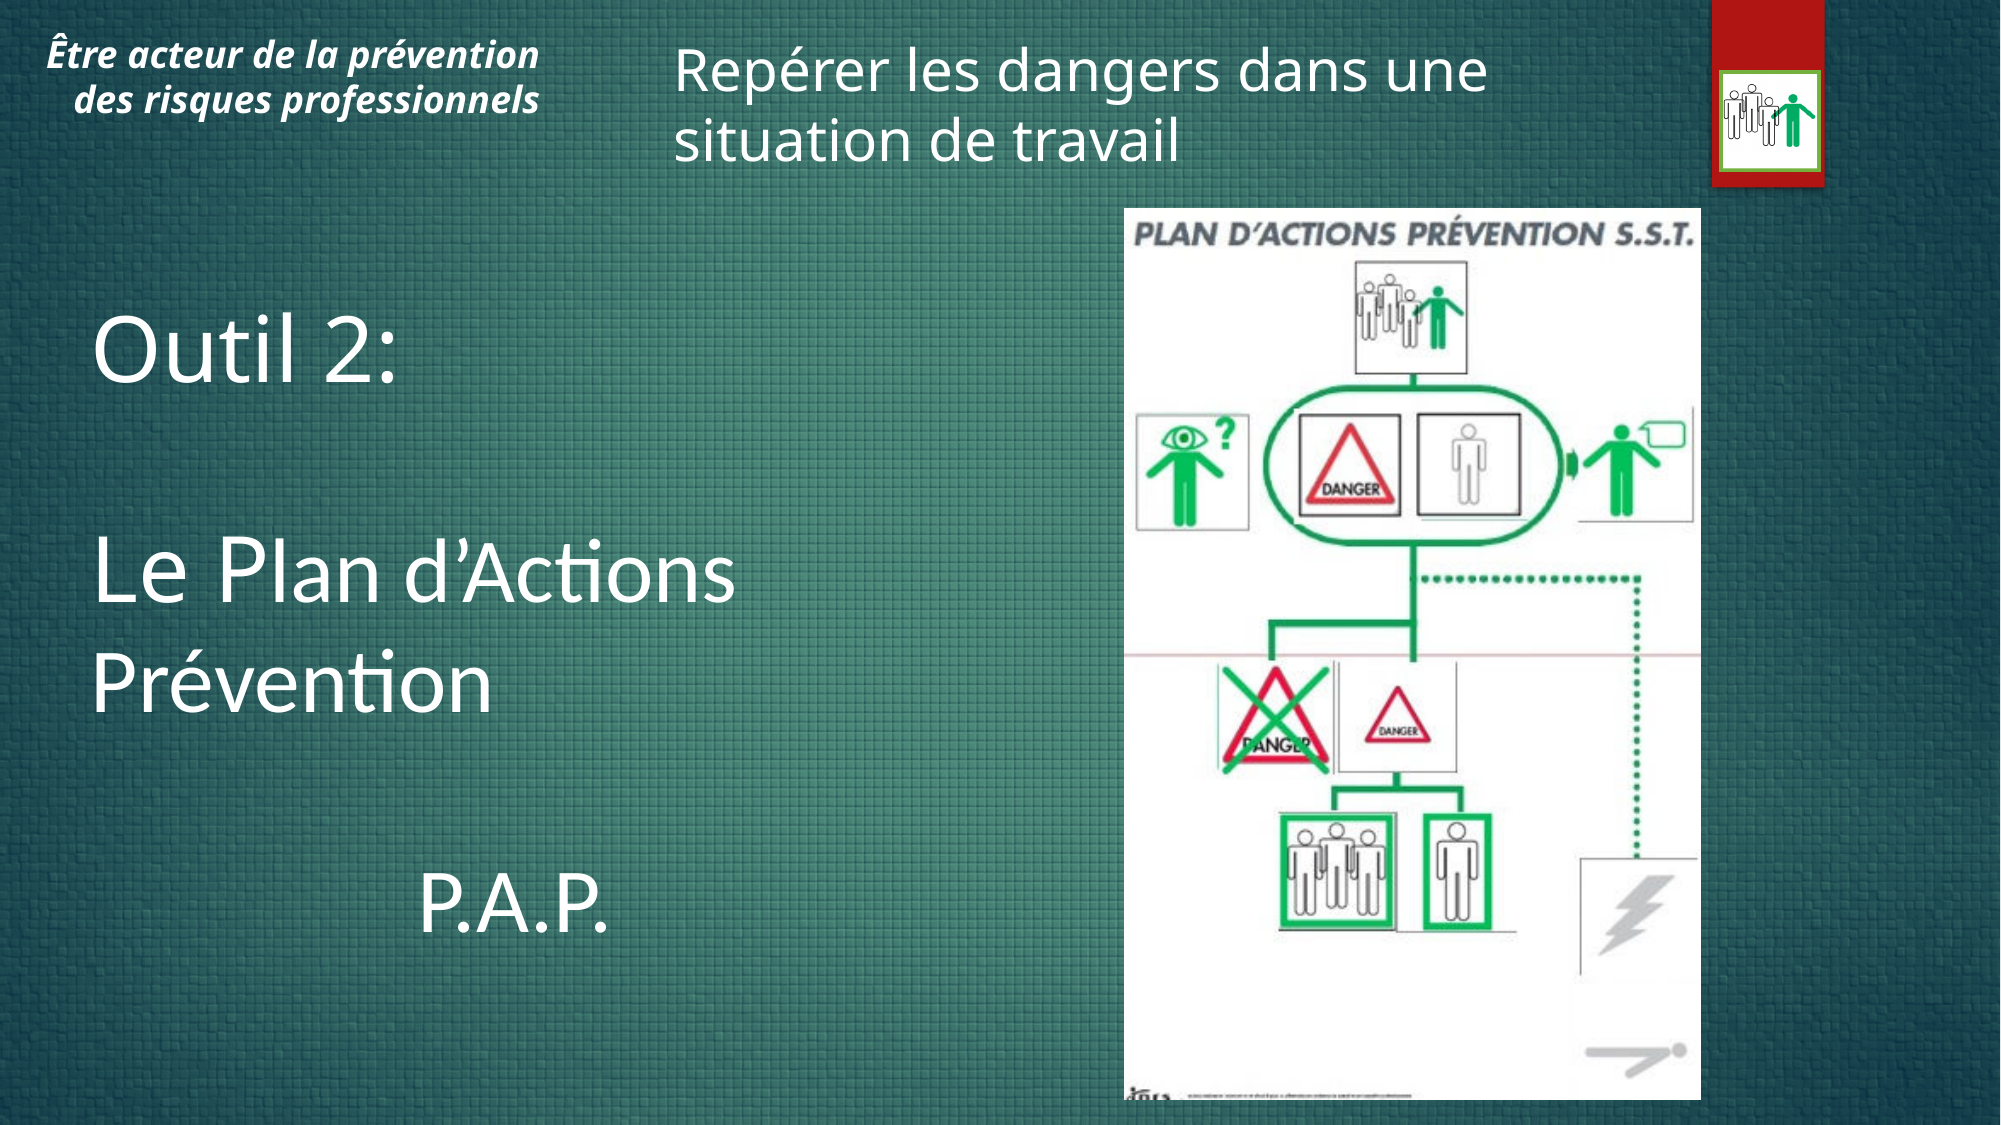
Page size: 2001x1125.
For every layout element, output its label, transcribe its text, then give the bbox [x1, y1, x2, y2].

text_box Être acteur de la prévention des risques professionnels [9, 23, 556, 128]
picture [1124, 208, 1701, 1100]
text_box Outil 2: Le Plan d’Actions Prévention P.A.P. [75, 283, 954, 958]
text_box Repérer les dangers dans une situation de travail [658, 25, 1523, 181]
picture [1718, 70, 1821, 172]
